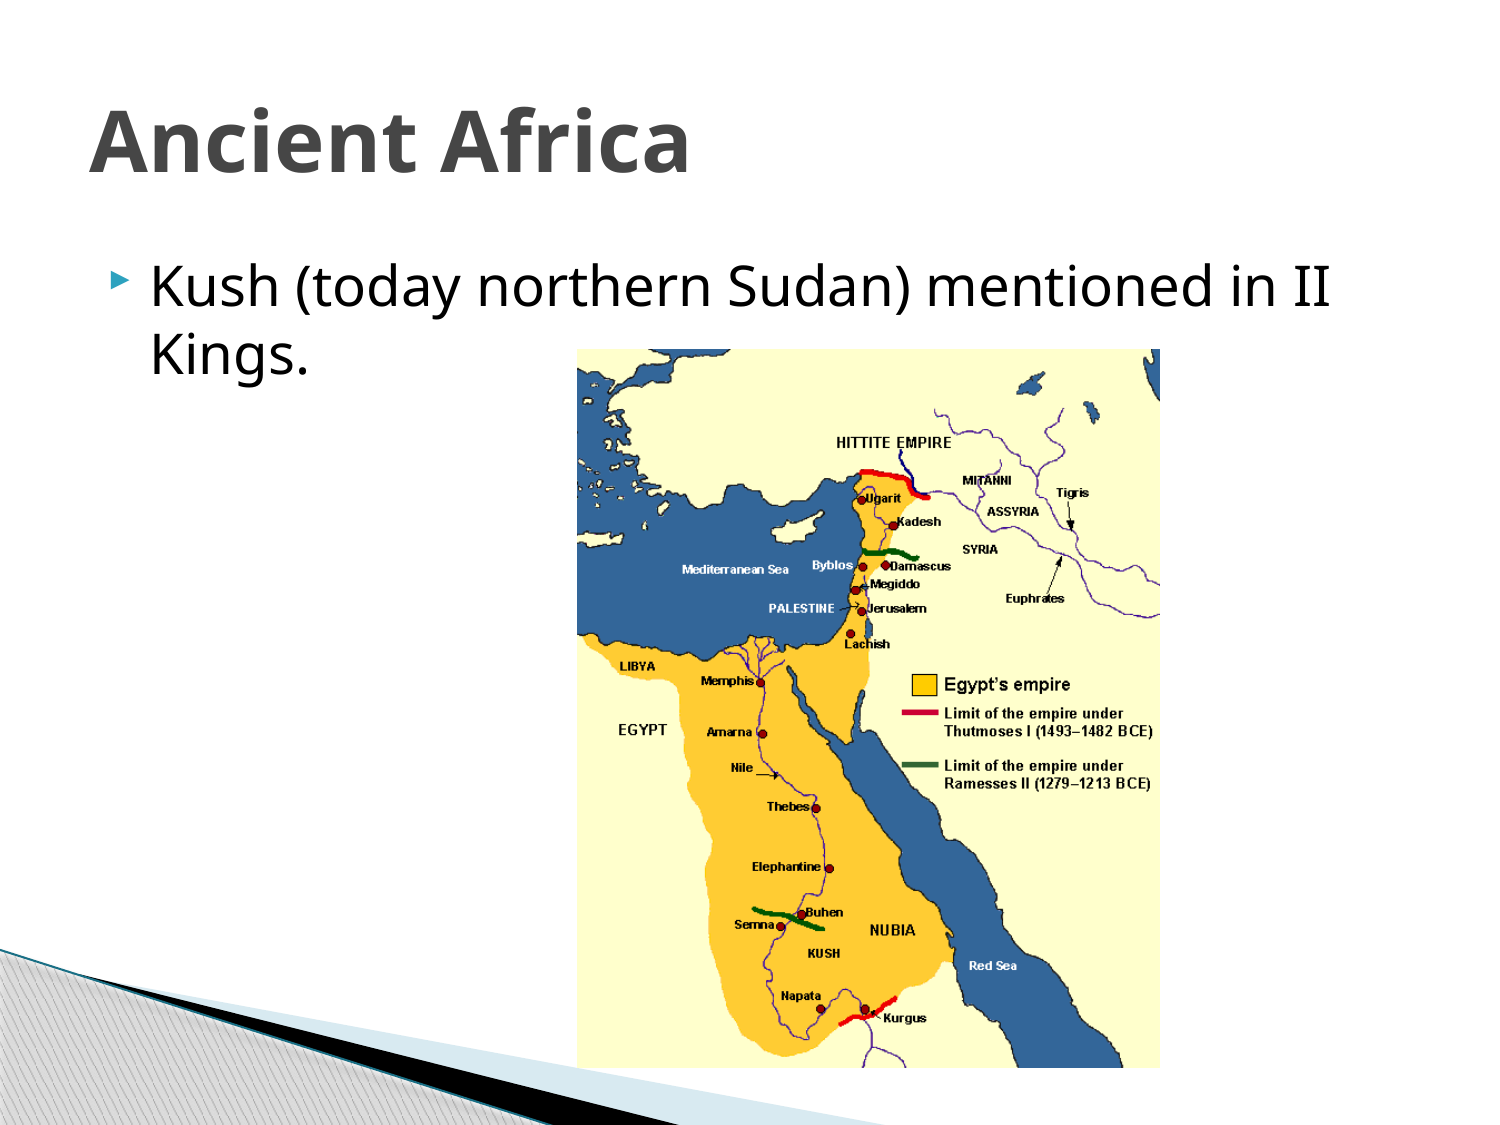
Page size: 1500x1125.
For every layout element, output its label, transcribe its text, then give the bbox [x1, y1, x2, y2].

picture [577, 349, 1160, 1068]
title Ancient Africa [75, 45, 1425, 233]
list Kush (today northern Sudan) mentioned in II Kings. [75, 243, 1425, 986]
